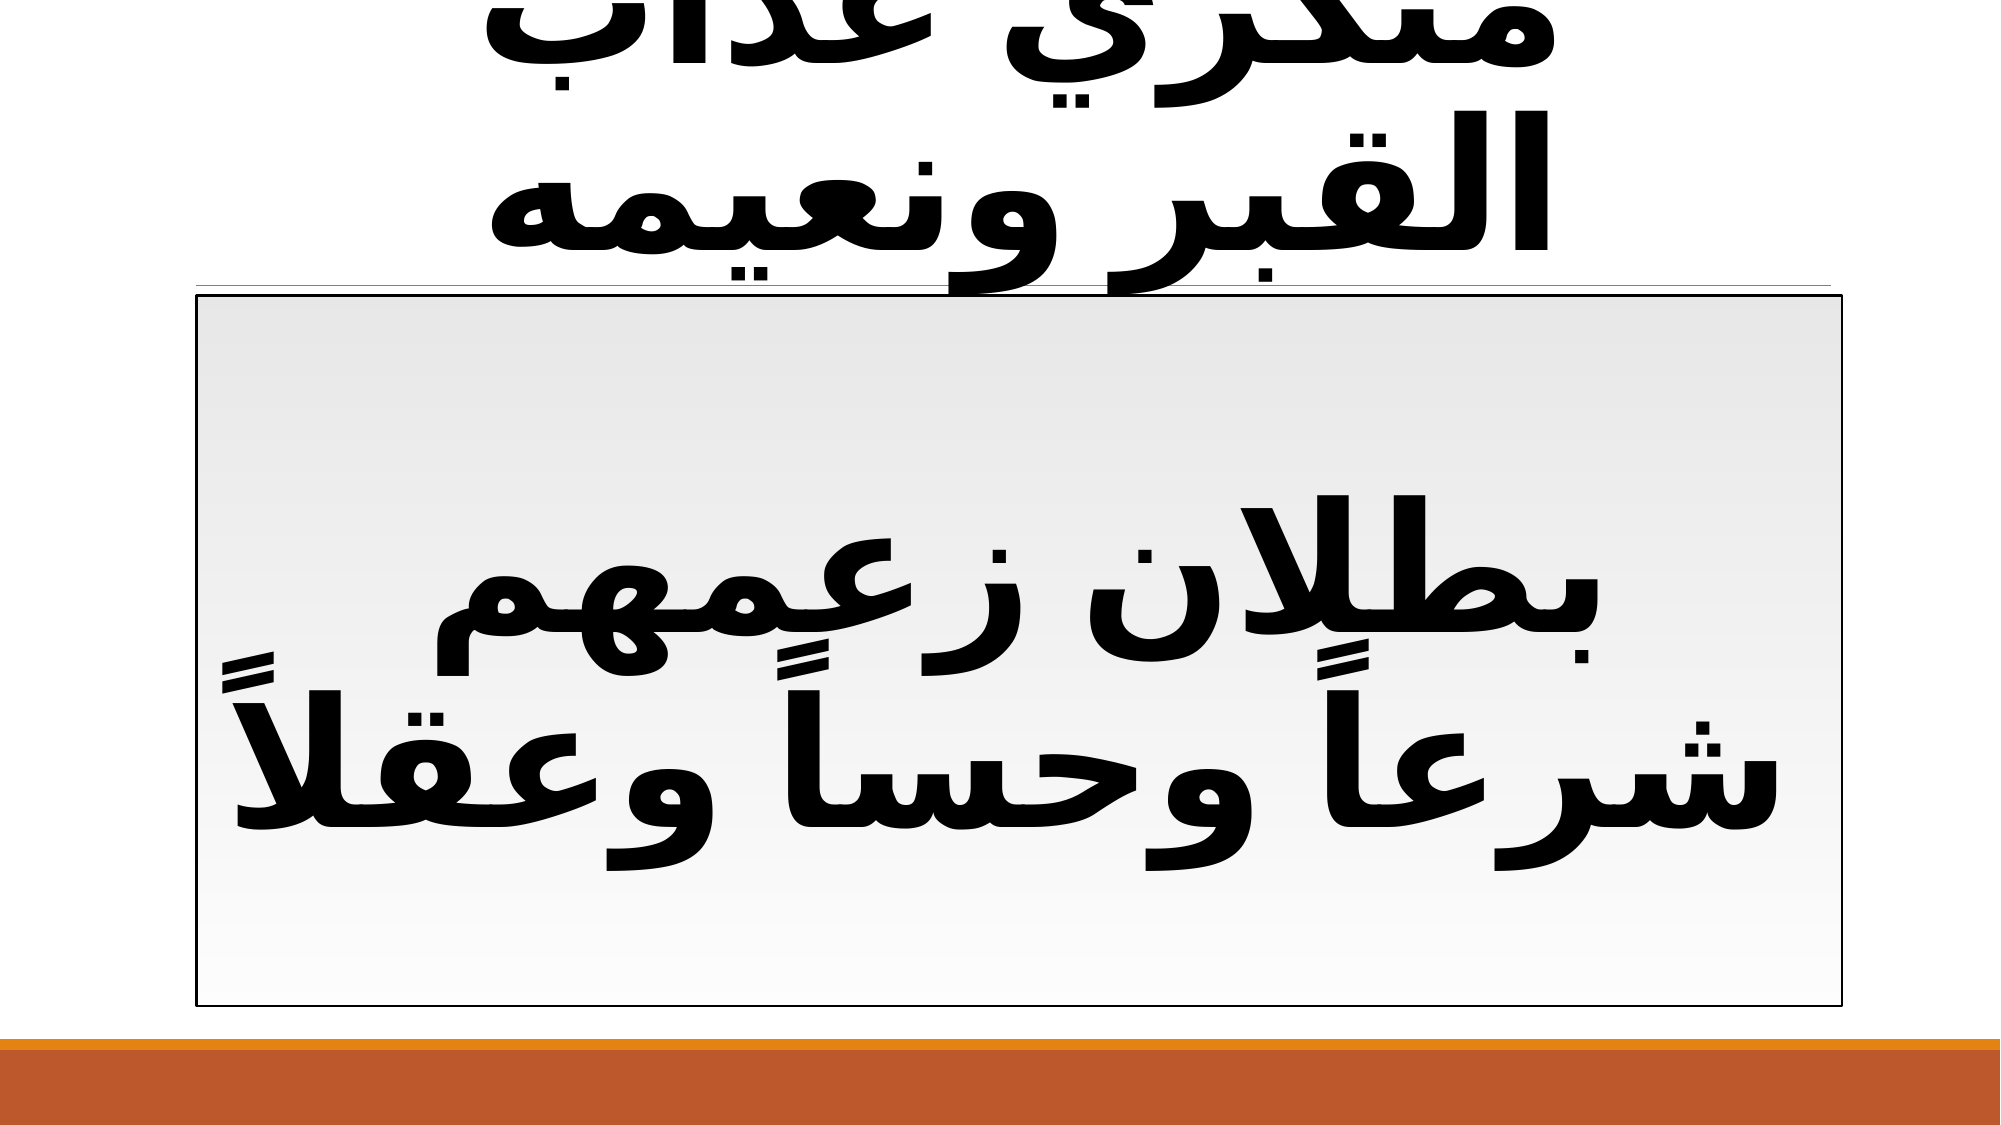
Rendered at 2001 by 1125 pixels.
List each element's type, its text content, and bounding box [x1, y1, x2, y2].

title منكري عذاب القبر ونعيمه [232, 44, 1813, 294]
list بطلان زعمهم شرعاً وحساً وعقلاً [195, 294, 1843, 1007]
